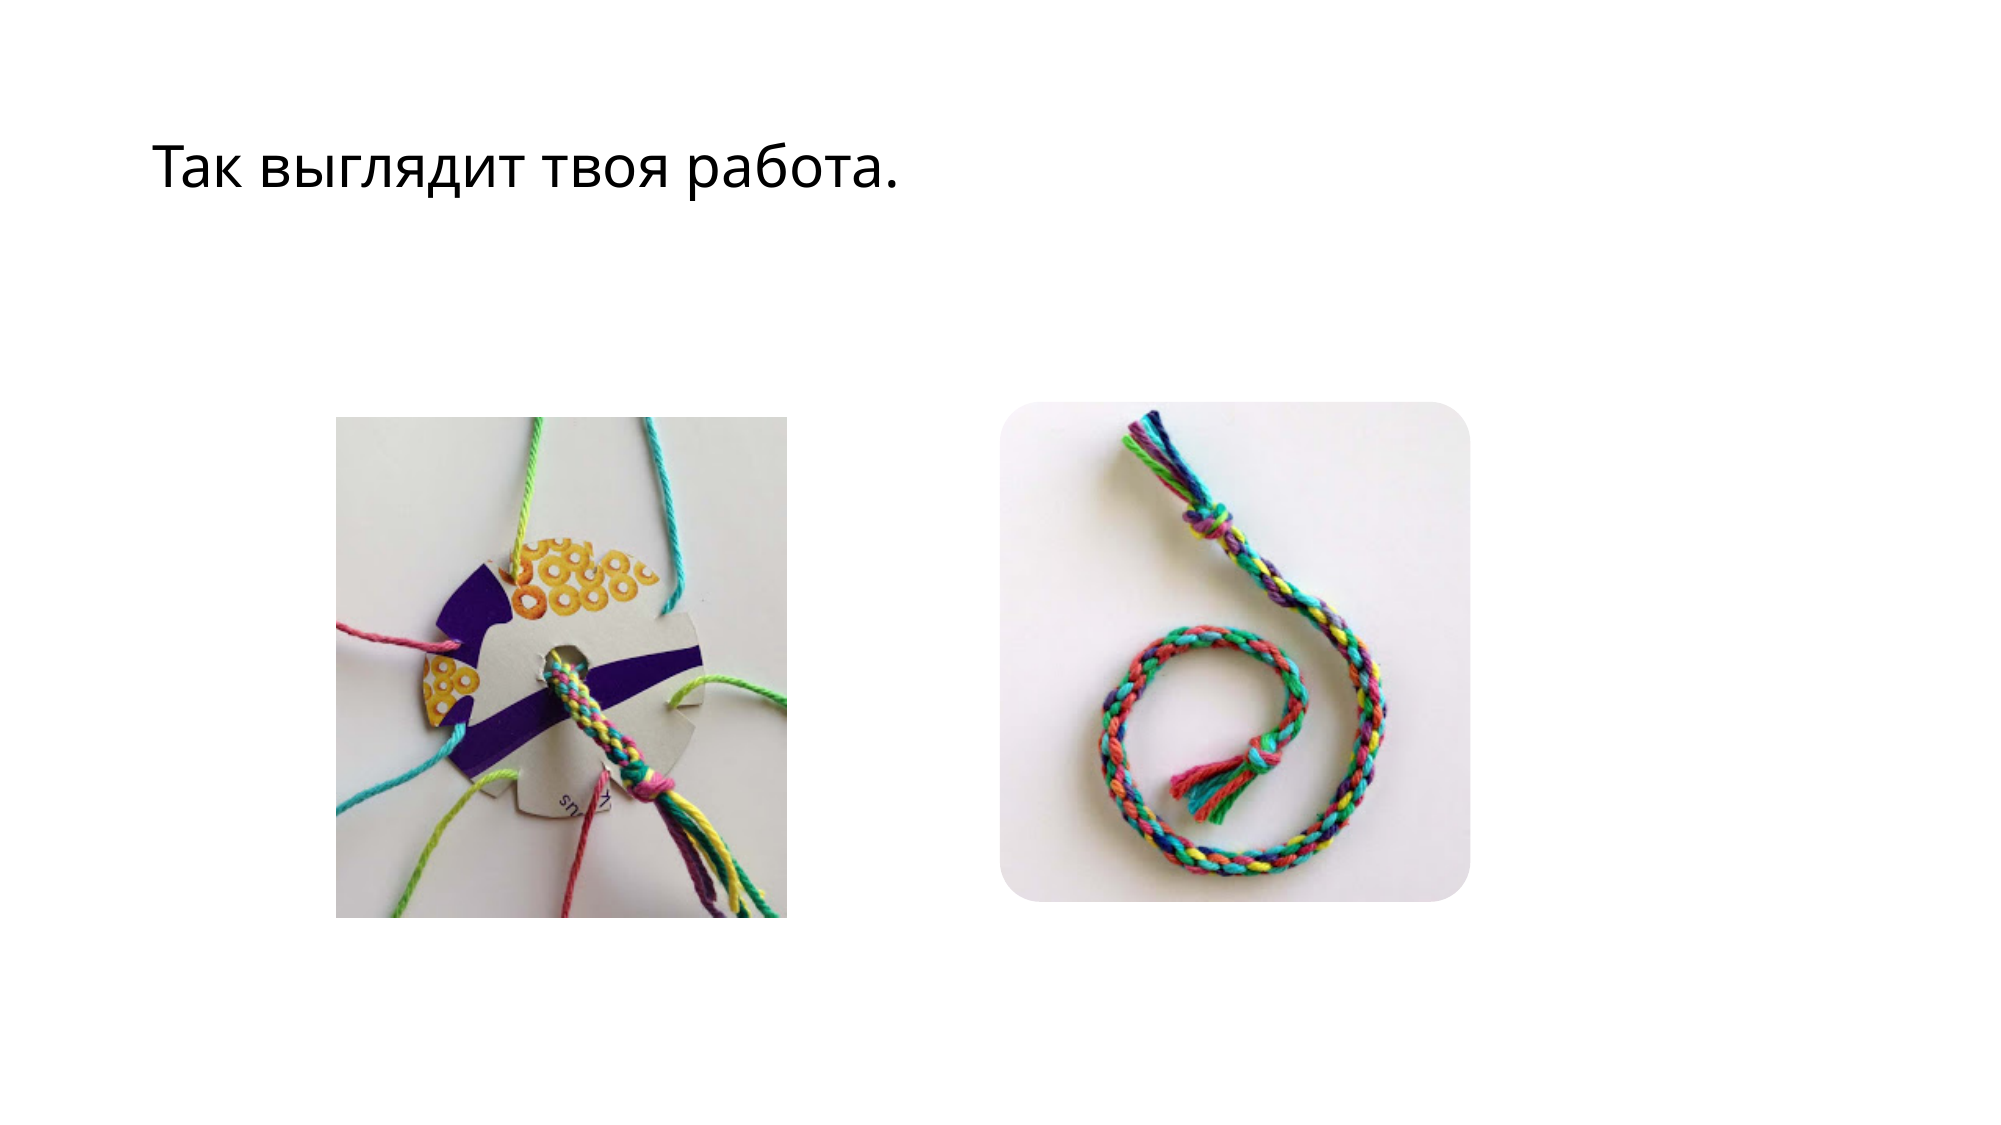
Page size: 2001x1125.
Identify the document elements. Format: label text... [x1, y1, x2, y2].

picture [999, 401, 1471, 902]
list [336, 417, 787, 918]
title Так выглядит твоя работа. [137, 59, 1863, 278]
